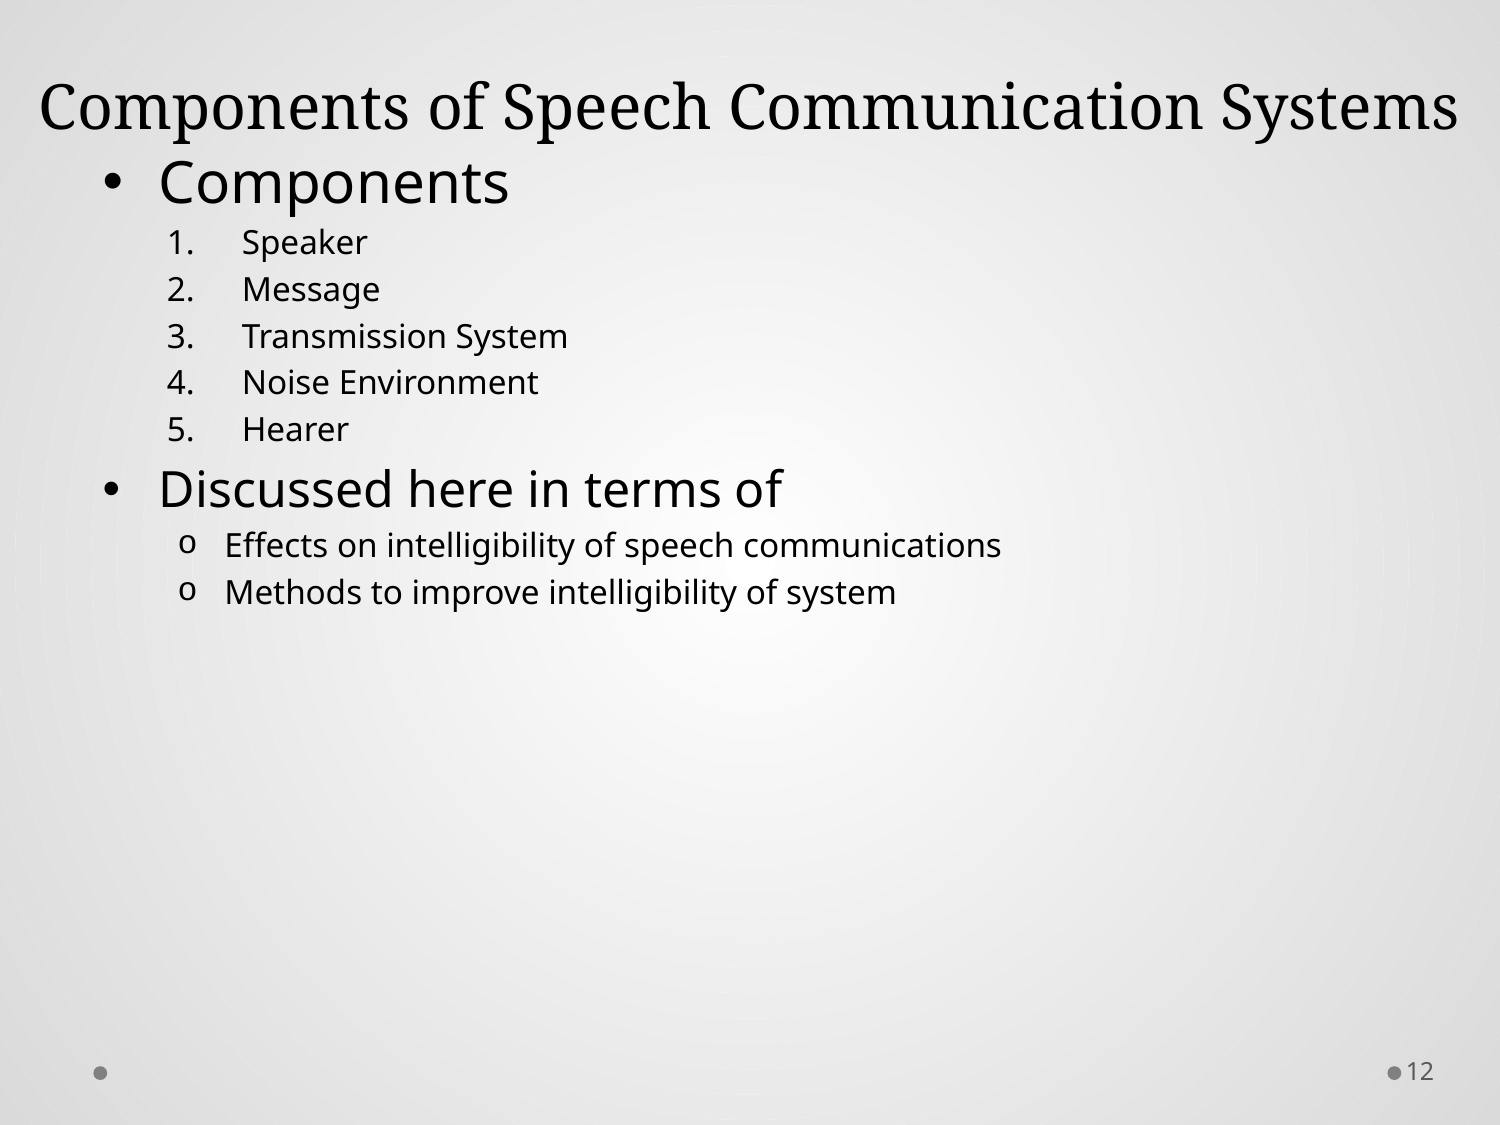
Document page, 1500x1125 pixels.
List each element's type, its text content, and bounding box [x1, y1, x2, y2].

slide_number 12 [1401, 1042, 1494, 1103]
title Components of Speech Communication Systems [0, 50, 1500, 150]
list Components Speaker Message Transmission System Noise Environment Hearer Discussed here in terms of Effects on intelligibility of speech communications Methods to improve intelligibility of system [87, 137, 1438, 1113]
